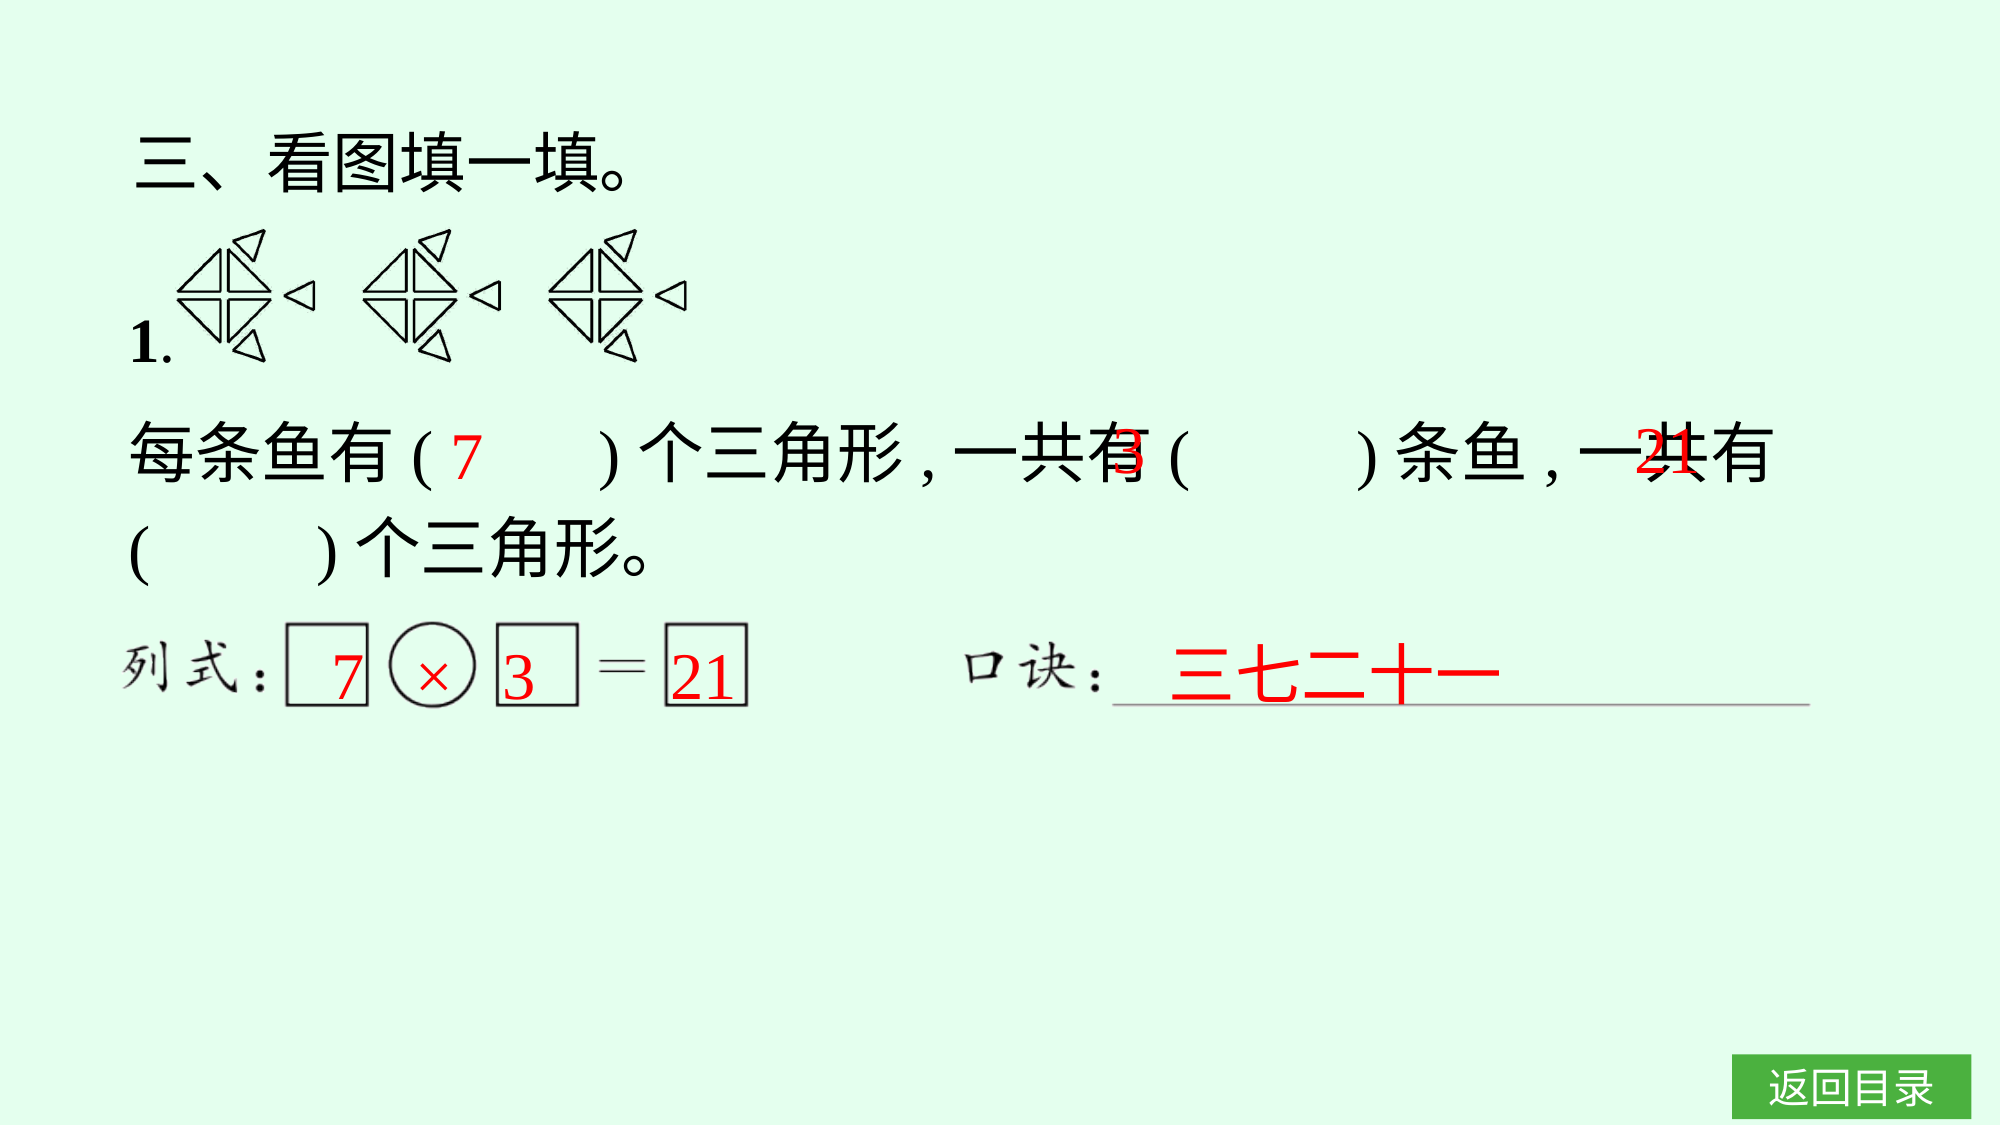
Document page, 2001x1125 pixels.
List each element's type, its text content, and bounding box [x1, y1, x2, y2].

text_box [128, 209, 1545, 394]
text_box 每条鱼有( )个三角形,一共有( )条鱼,一共有( )个三角形。 [113, 387, 1887, 594]
text_box 三、看图填一填。 [117, 97, 697, 208]
text_box 7 [436, 394, 500, 501]
text_box 21 [1619, 383, 1717, 494]
picture [113, 609, 1853, 733]
text_box 3 [1097, 394, 1161, 494]
